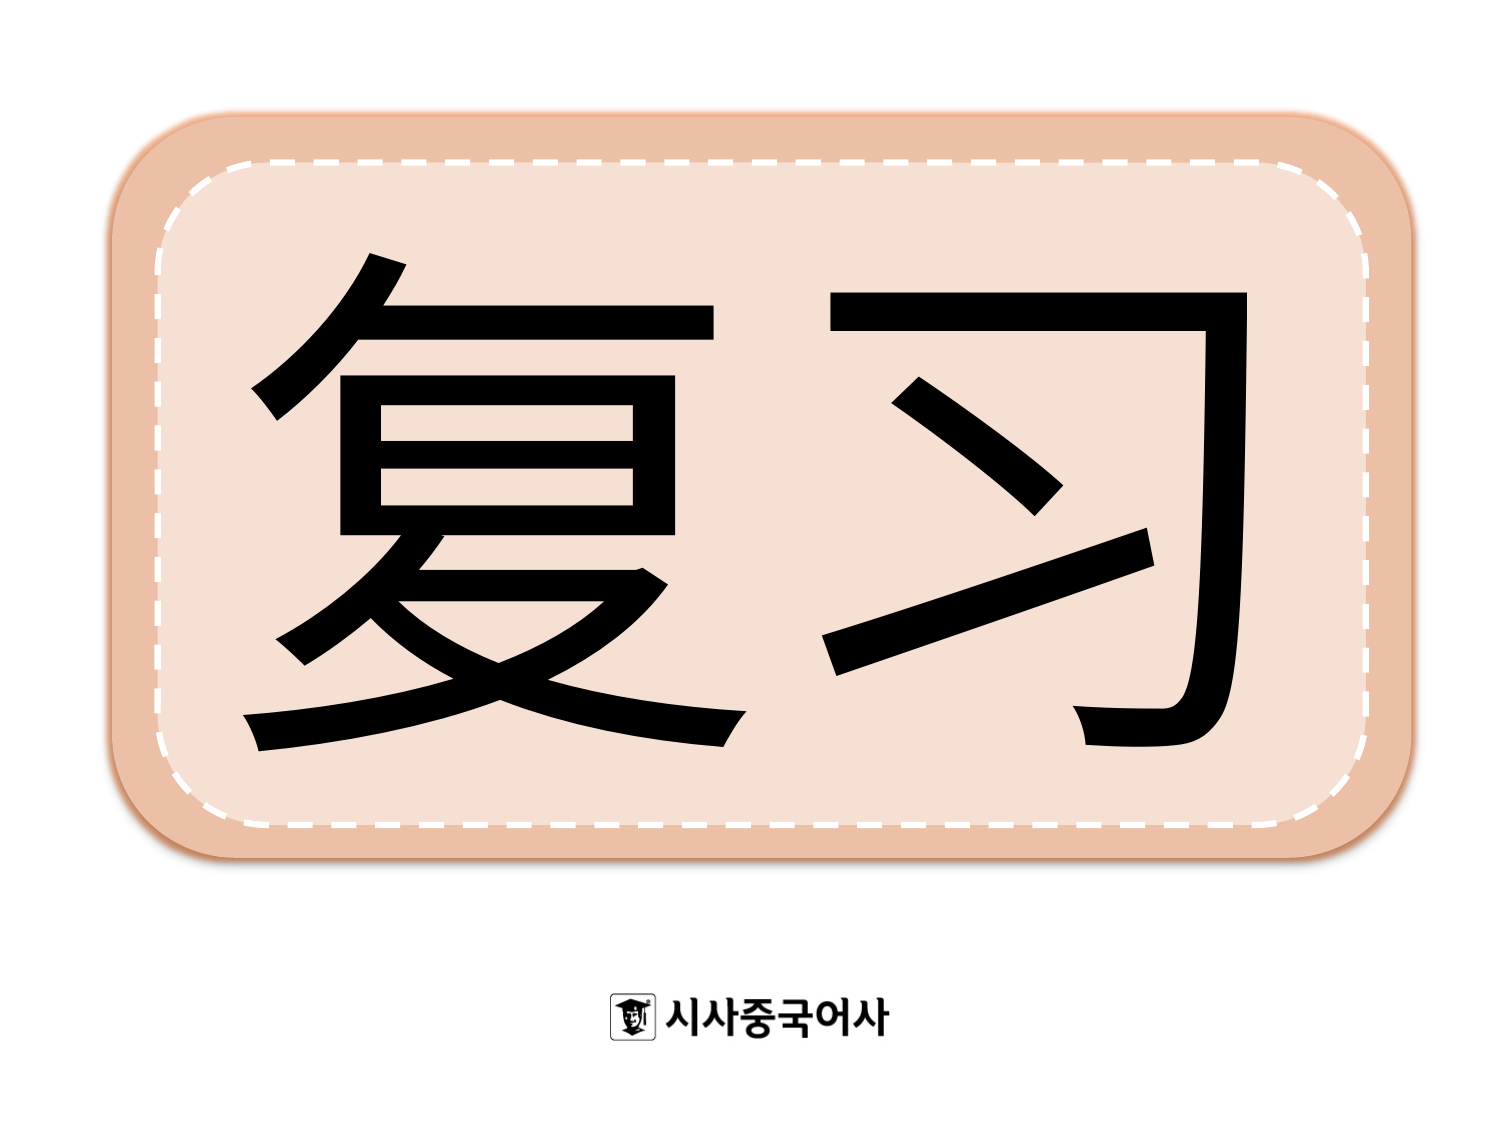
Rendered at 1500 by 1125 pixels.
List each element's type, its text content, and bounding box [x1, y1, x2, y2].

picture [602, 987, 898, 1047]
text_box 复习 [162, 160, 1371, 824]
